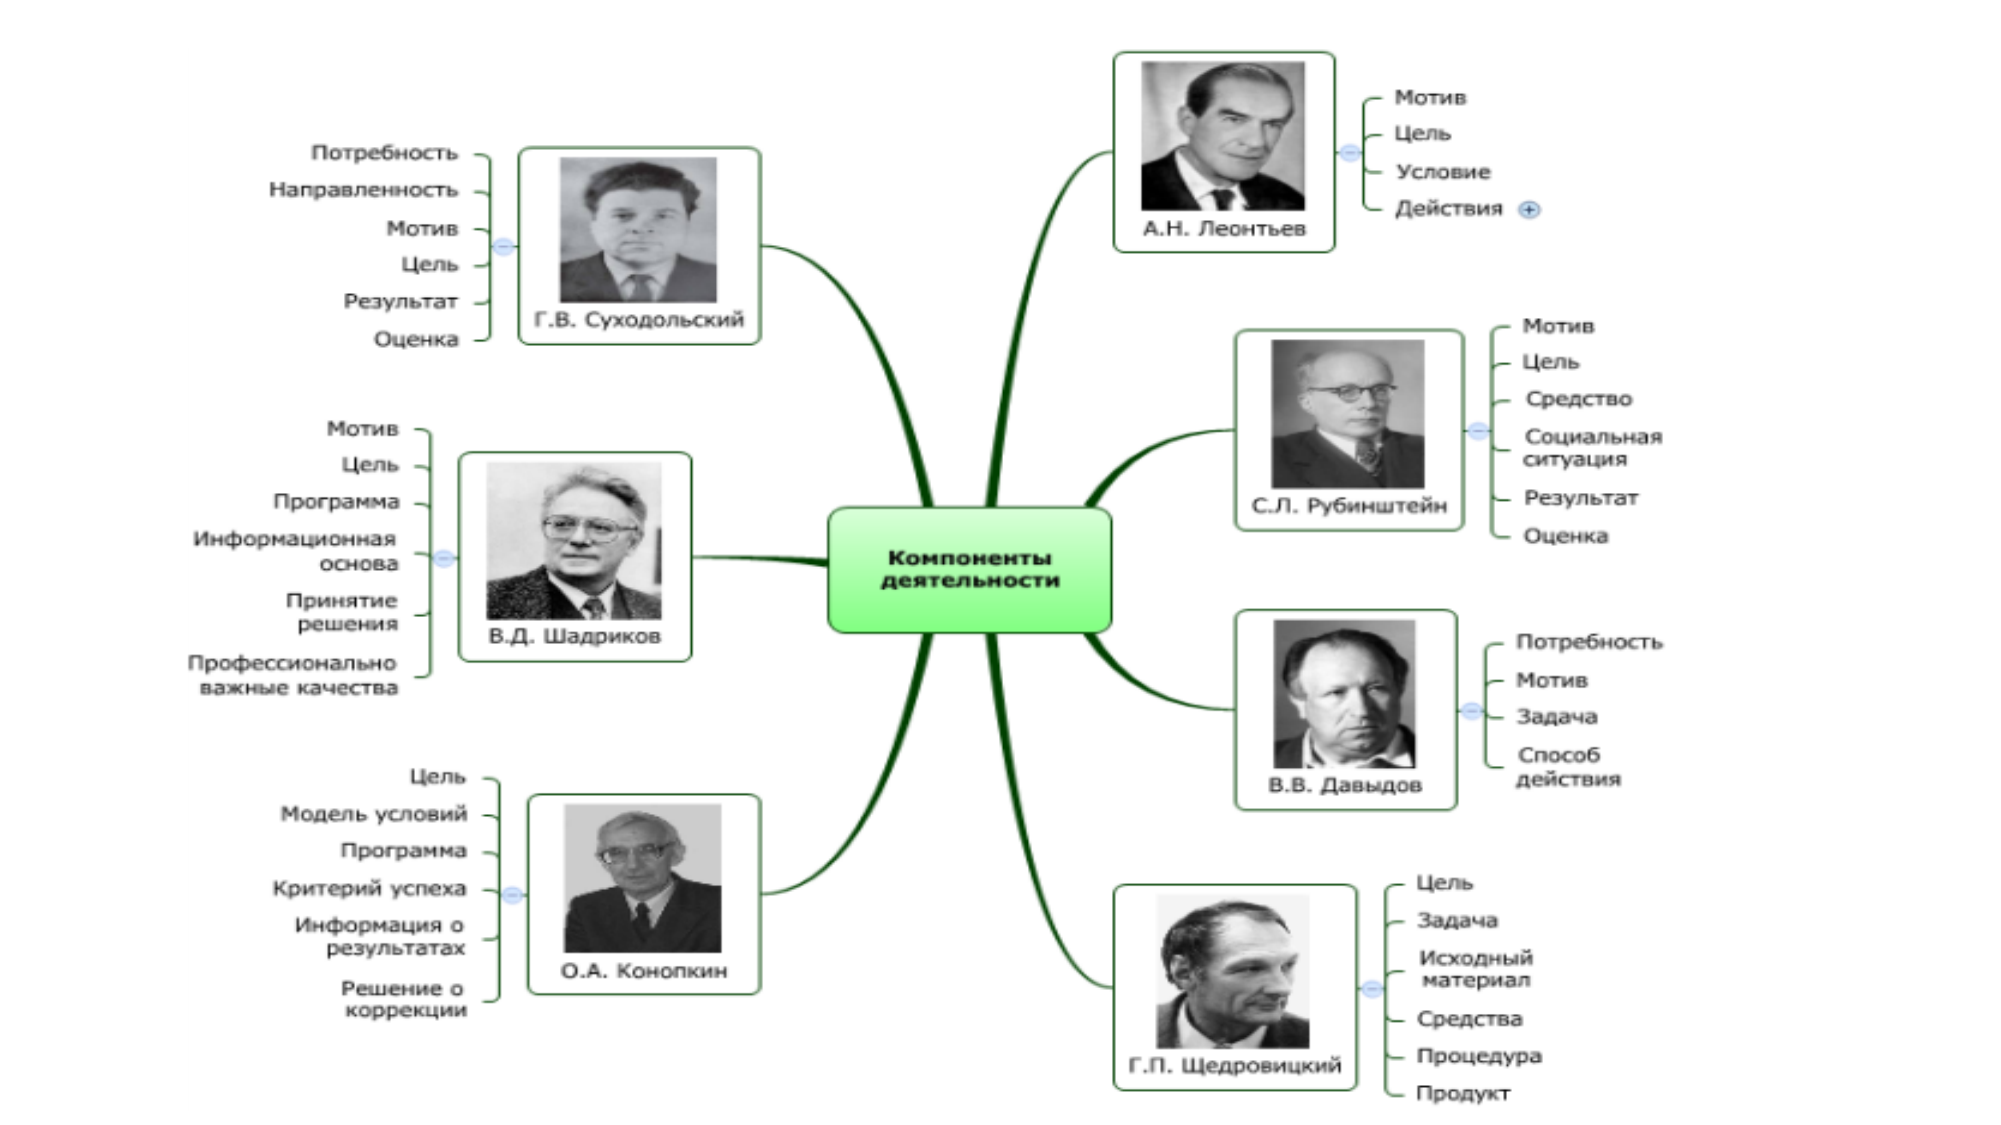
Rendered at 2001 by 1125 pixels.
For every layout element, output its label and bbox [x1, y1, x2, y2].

list [187, 48, 1675, 1111]
